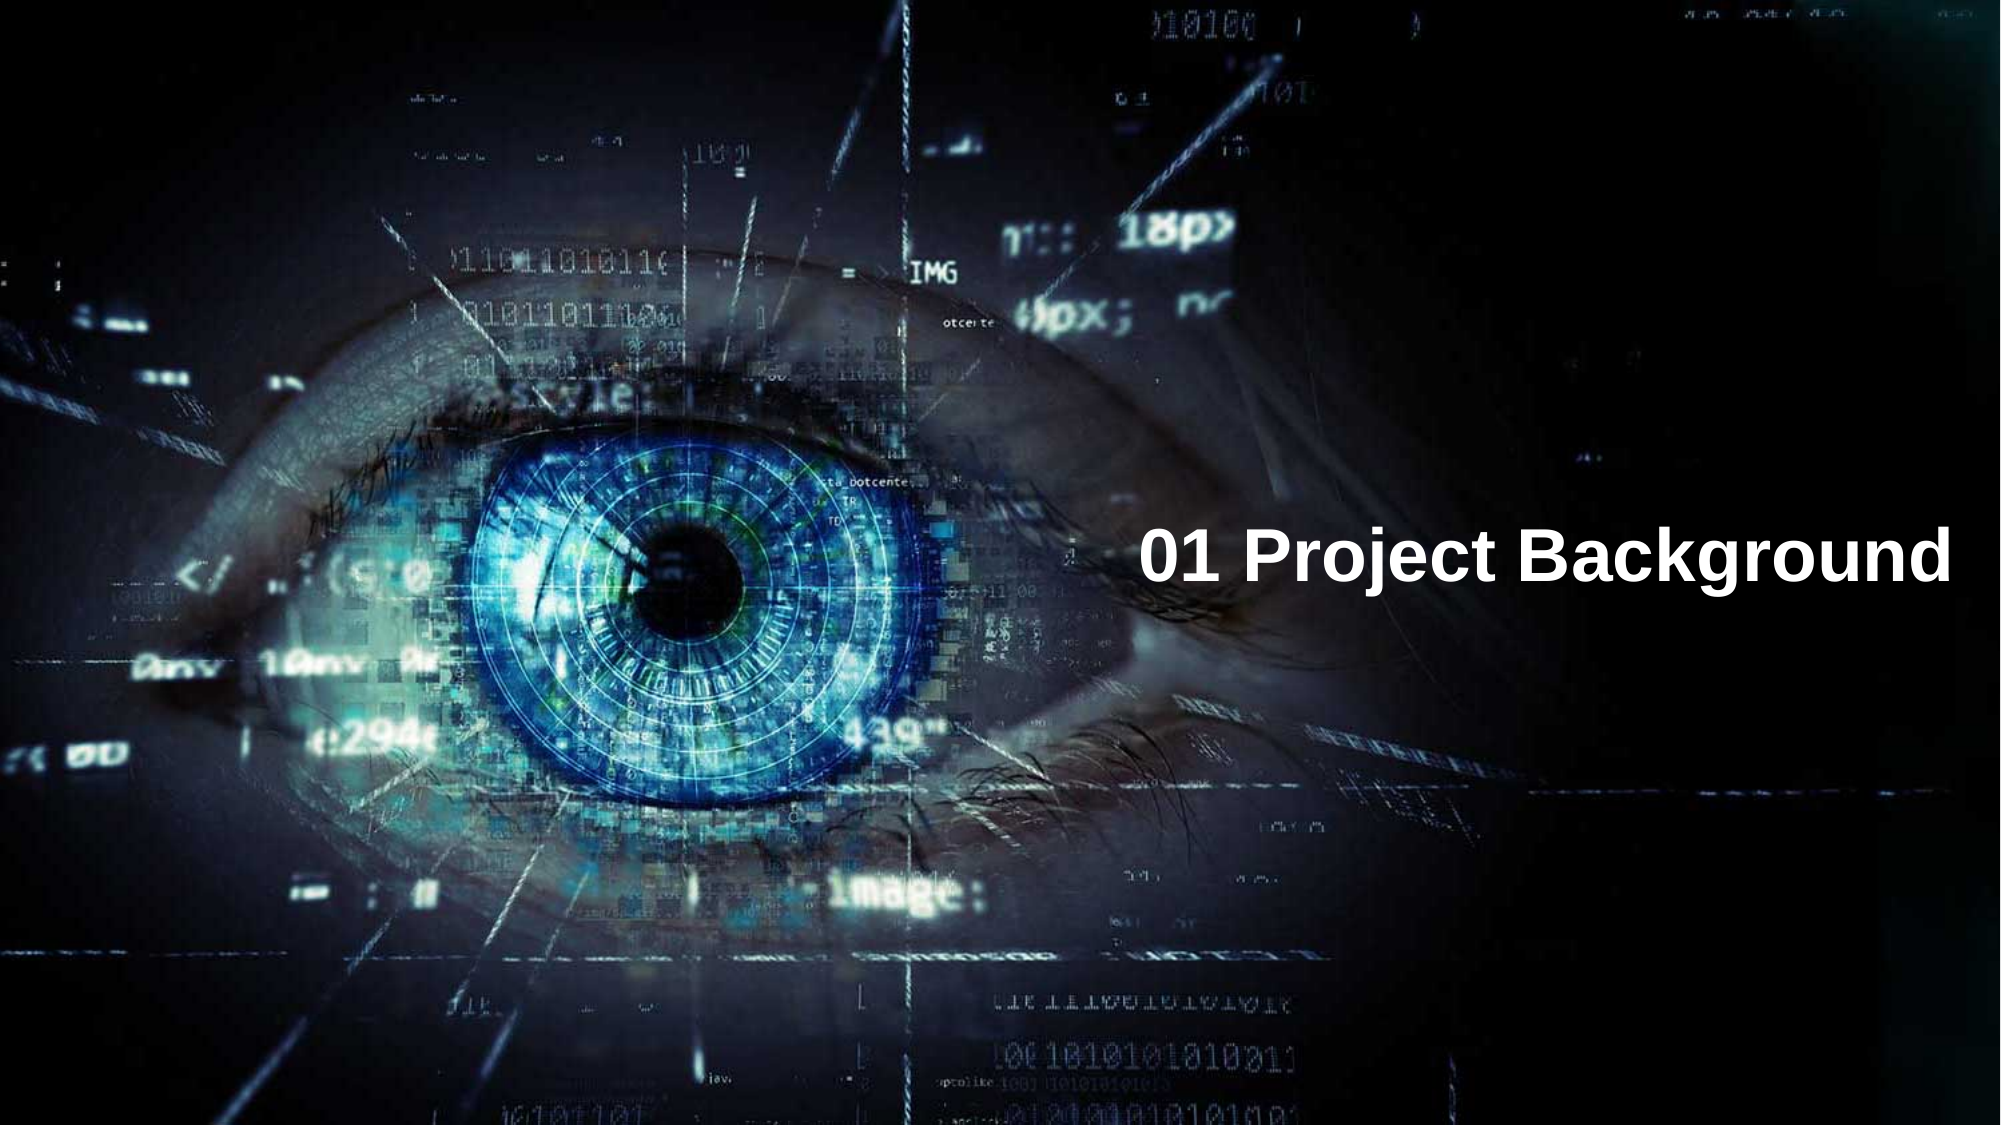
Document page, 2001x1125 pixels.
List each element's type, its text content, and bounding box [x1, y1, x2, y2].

text_box 01 Project Background [1123, 499, 1981, 604]
picture [0, 0, 2001, 1125]
